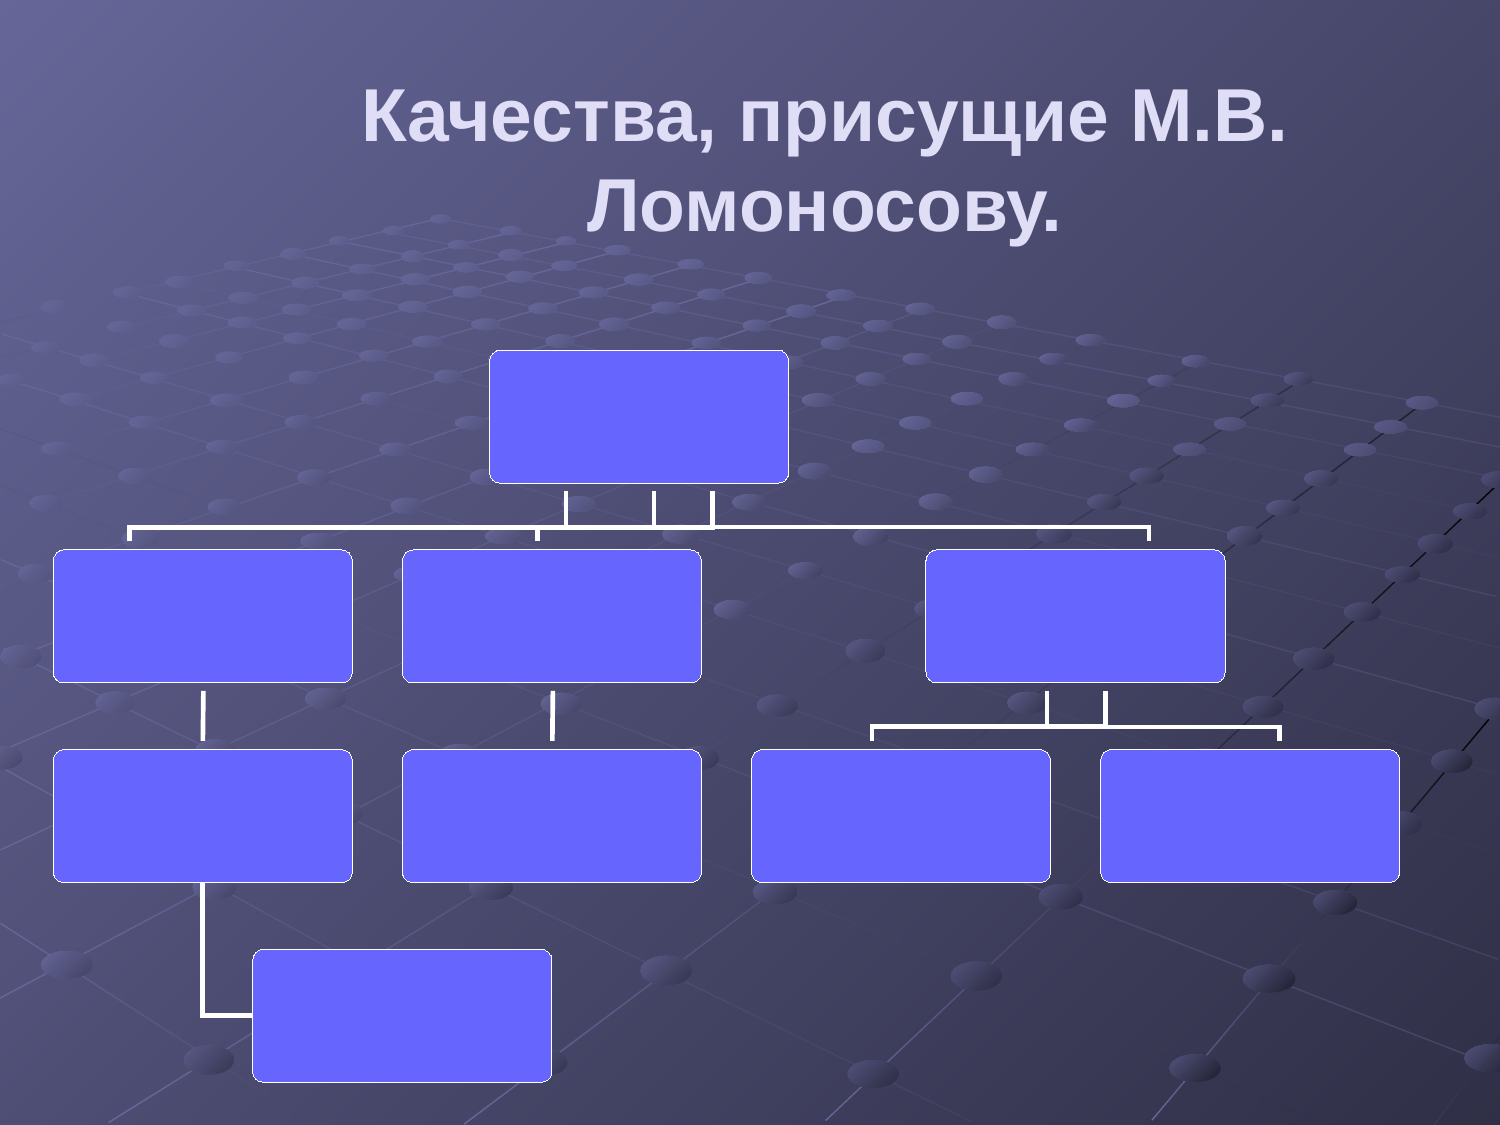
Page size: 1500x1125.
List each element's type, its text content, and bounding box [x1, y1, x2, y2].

title Качества, присущие М.В. Ломоносову. [149, 42, 1500, 270]
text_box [52, 349, 1400, 1083]
